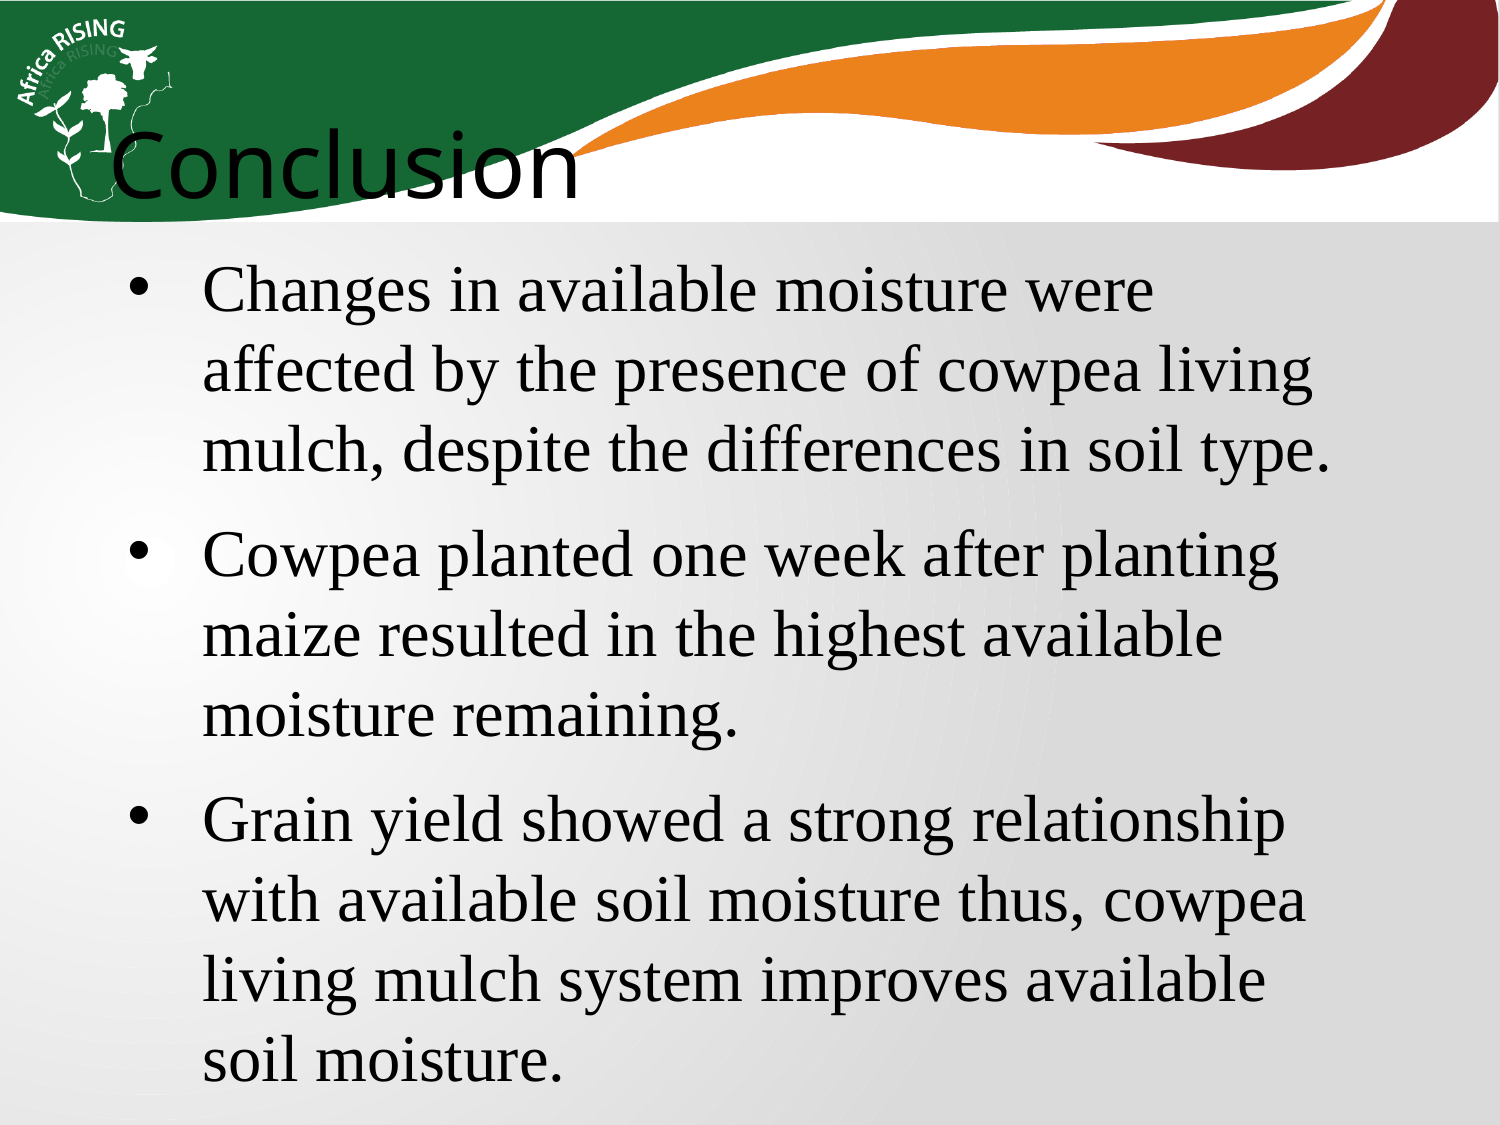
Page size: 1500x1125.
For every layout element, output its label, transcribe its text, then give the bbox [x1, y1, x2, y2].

picture [0, 0, 1499, 222]
list Conclusion [75, 99, 1350, 238]
text_box Changes in available moisture were affected by the presence of cowpea living mulch, despite the differences in soil type. Cowpea planted one week after planting maize resulted in the highest available moisture remaining. Grain yield showed a strong relationship with available soil moisture thus, cowpea living mulch system improves available soil moisture. [112, 237, 1388, 1102]
